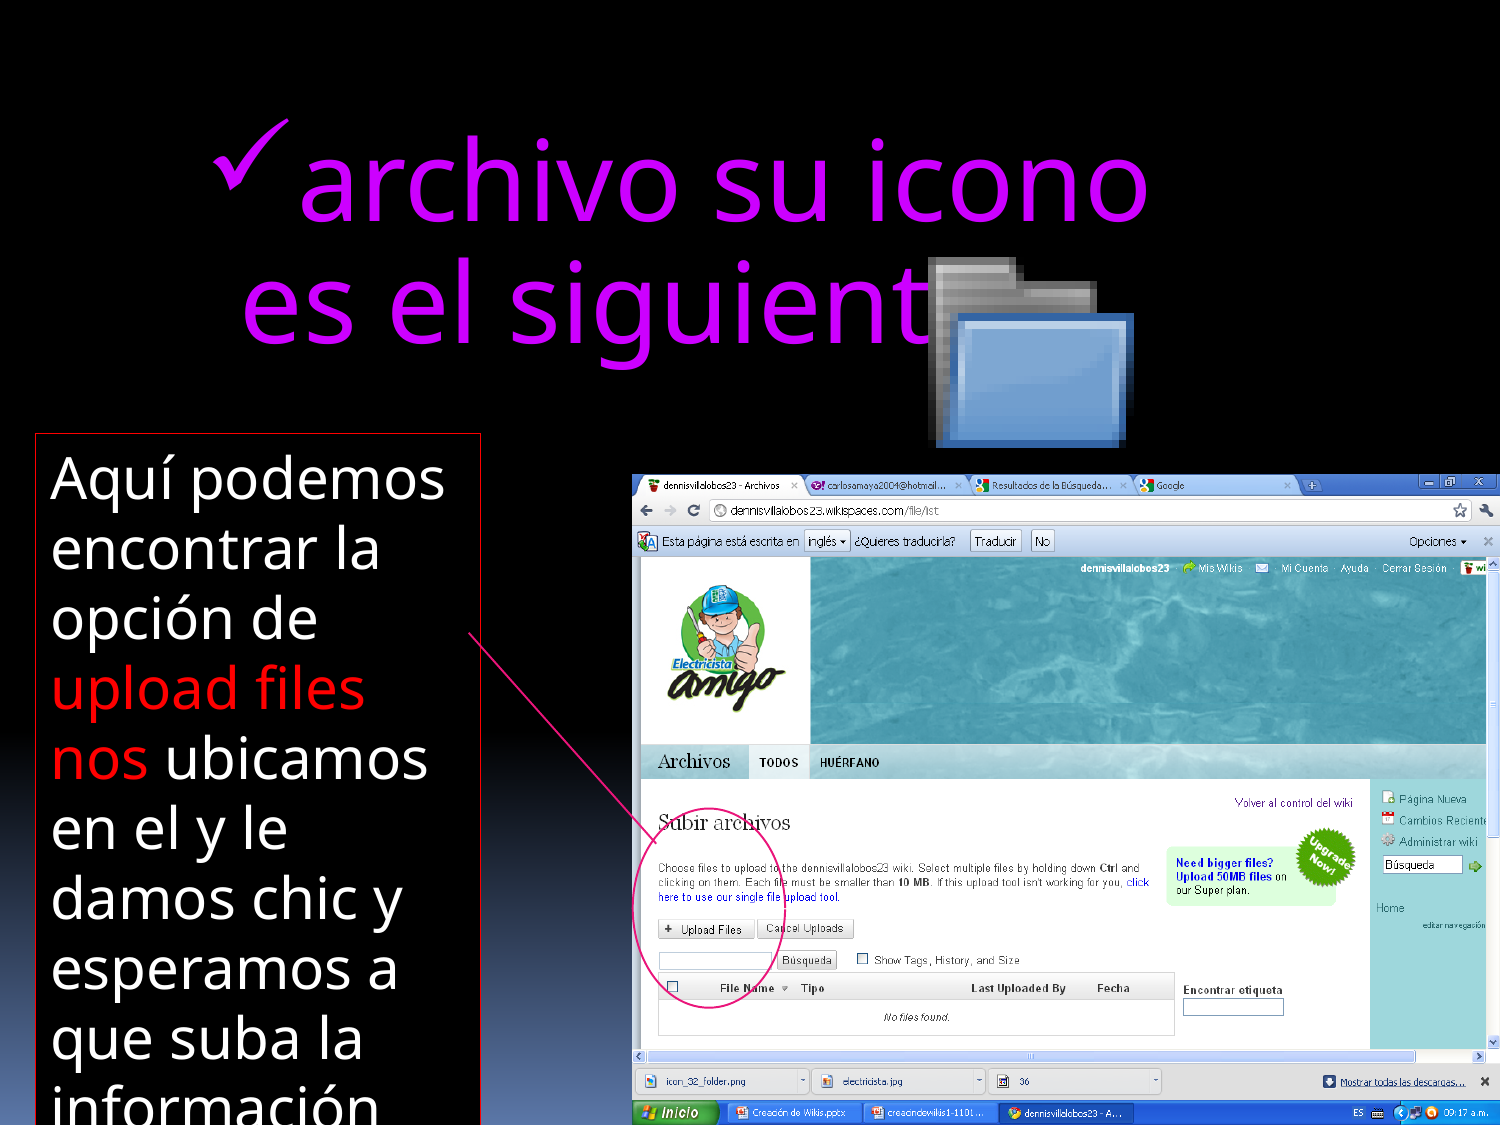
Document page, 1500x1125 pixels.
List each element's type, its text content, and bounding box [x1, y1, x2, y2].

text_box archivo su icono es el siguiente [0, 117, 1172, 375]
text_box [456, 644, 669, 833]
picture [913, 233, 1149, 467]
text_box Aquí podemos encontrar la opción de upload files nos ubicamos en el y le damos chic y esperamos a que suba la información [35, 433, 481, 1125]
picture [632, 474, 1500, 1125]
